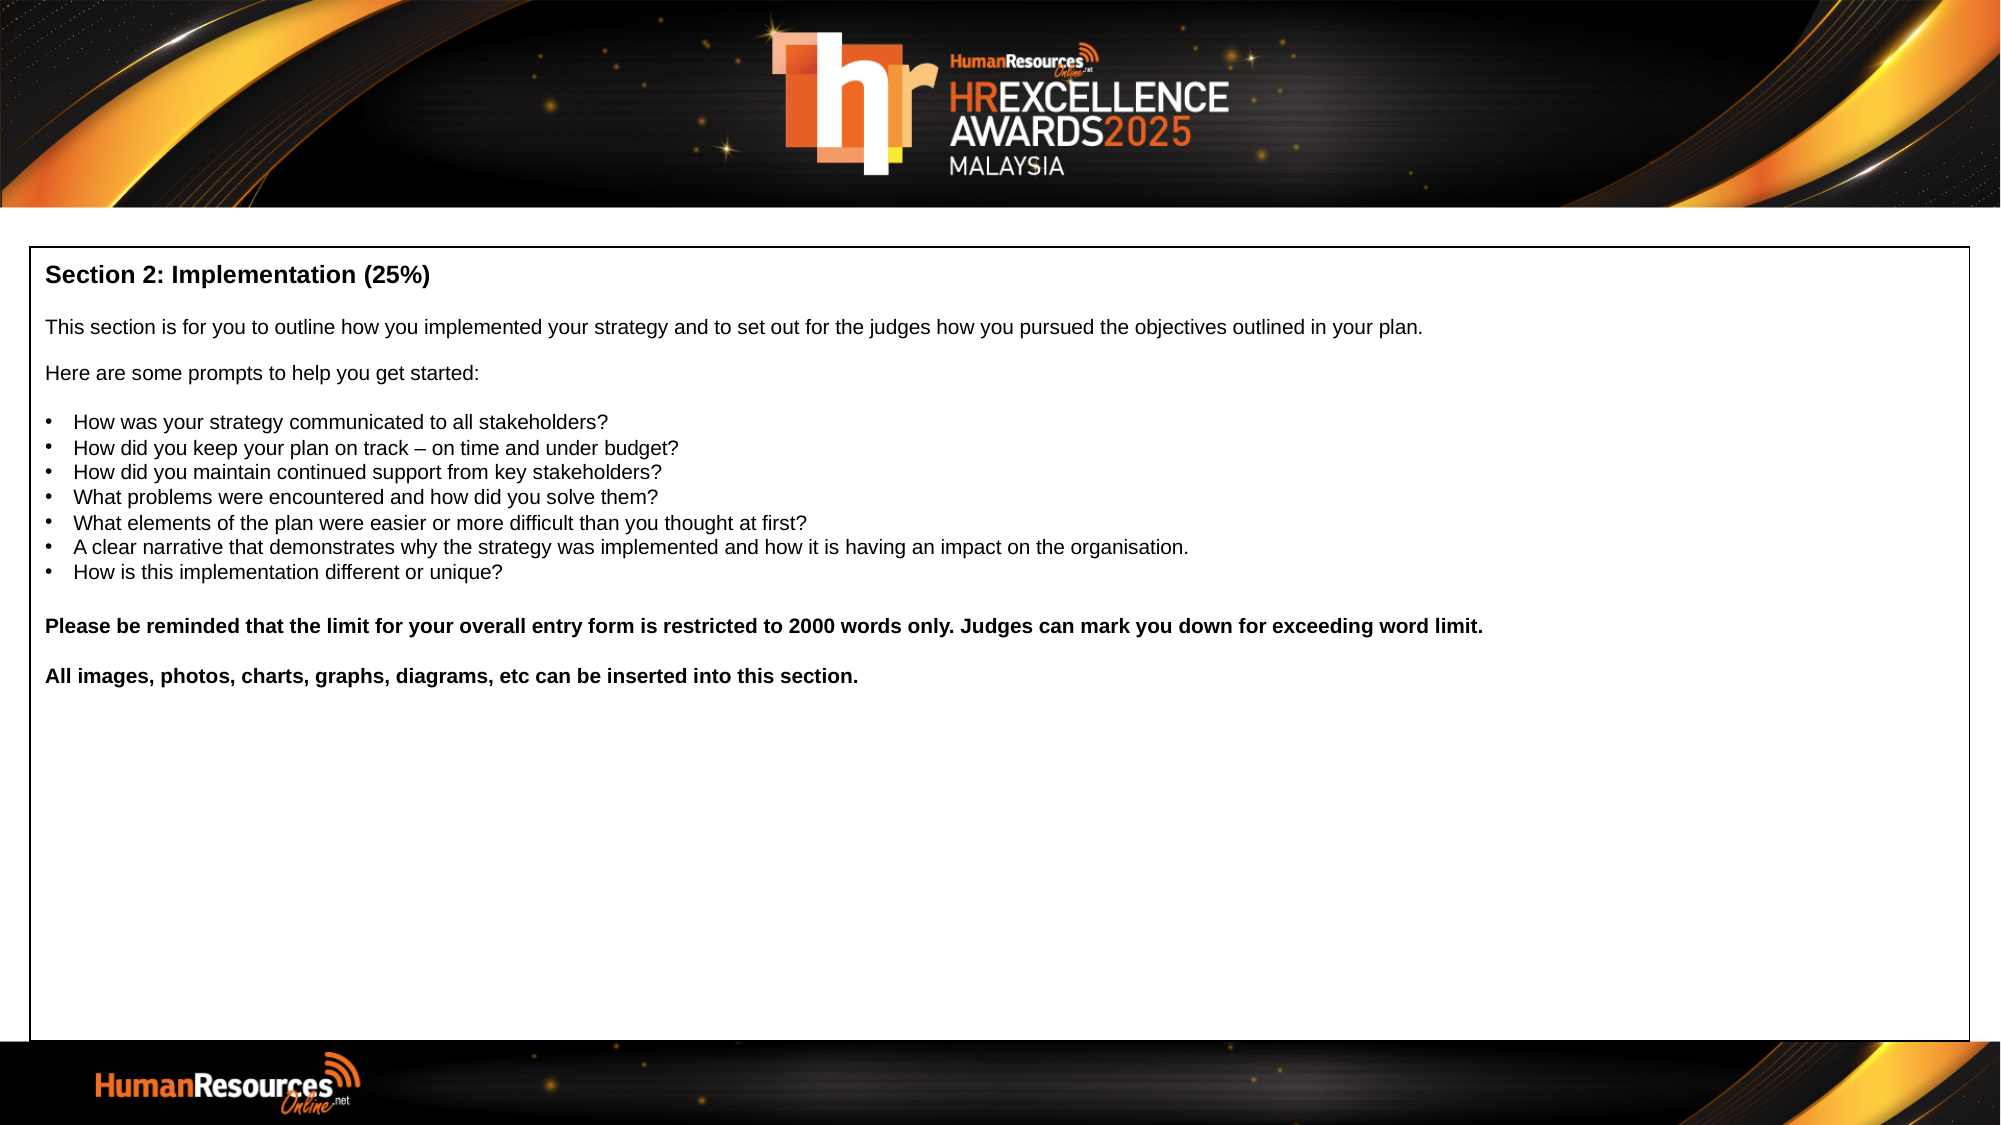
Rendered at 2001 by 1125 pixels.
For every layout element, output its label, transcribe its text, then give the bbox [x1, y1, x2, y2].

text_box Section 2: Implementation (25%) This section is for you to outline how you implemented your strategy and to set out for the judges how you pursued the objectives outlined in your plan. Here are some prompts to help you get started: How was your strategy communicated to all stakeholders? How did you keep your plan on track – on time and under budget? How did you maintain continued support from key stakeholders? What problems were encountered and how did you solve them? What elements of the plan were easier or more difficult than you thought at first? A clear narrative that demonstrates why the strategy was implemented and how it is having an impact on the organisation. How is this implementation different or unique? Please be reminded that the limit for your overall entry form is restricted to 2000 words only. Judges can mark you down for exceeding word limit. All images, photos, charts, graphs, diagrams, etc can be inserted into this section. [30, 246, 1970, 1042]
picture [0, 0, 2001, 1125]
